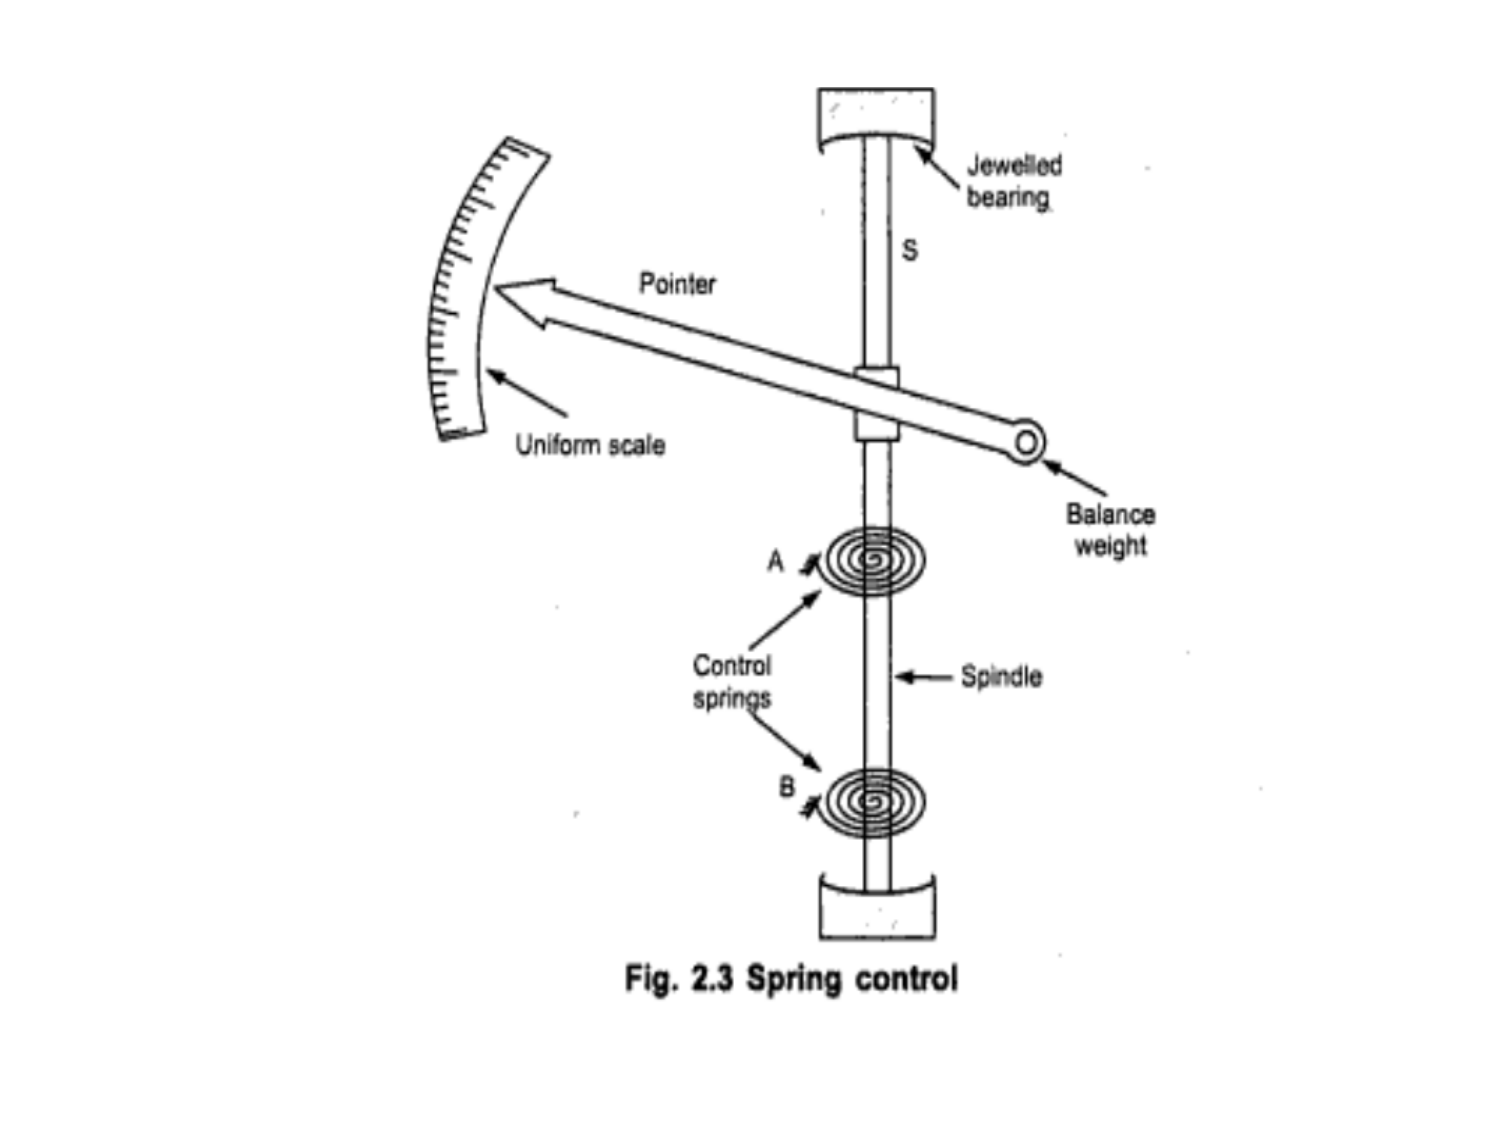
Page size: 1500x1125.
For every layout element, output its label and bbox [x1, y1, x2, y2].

list [164, 87, 1413, 1006]
